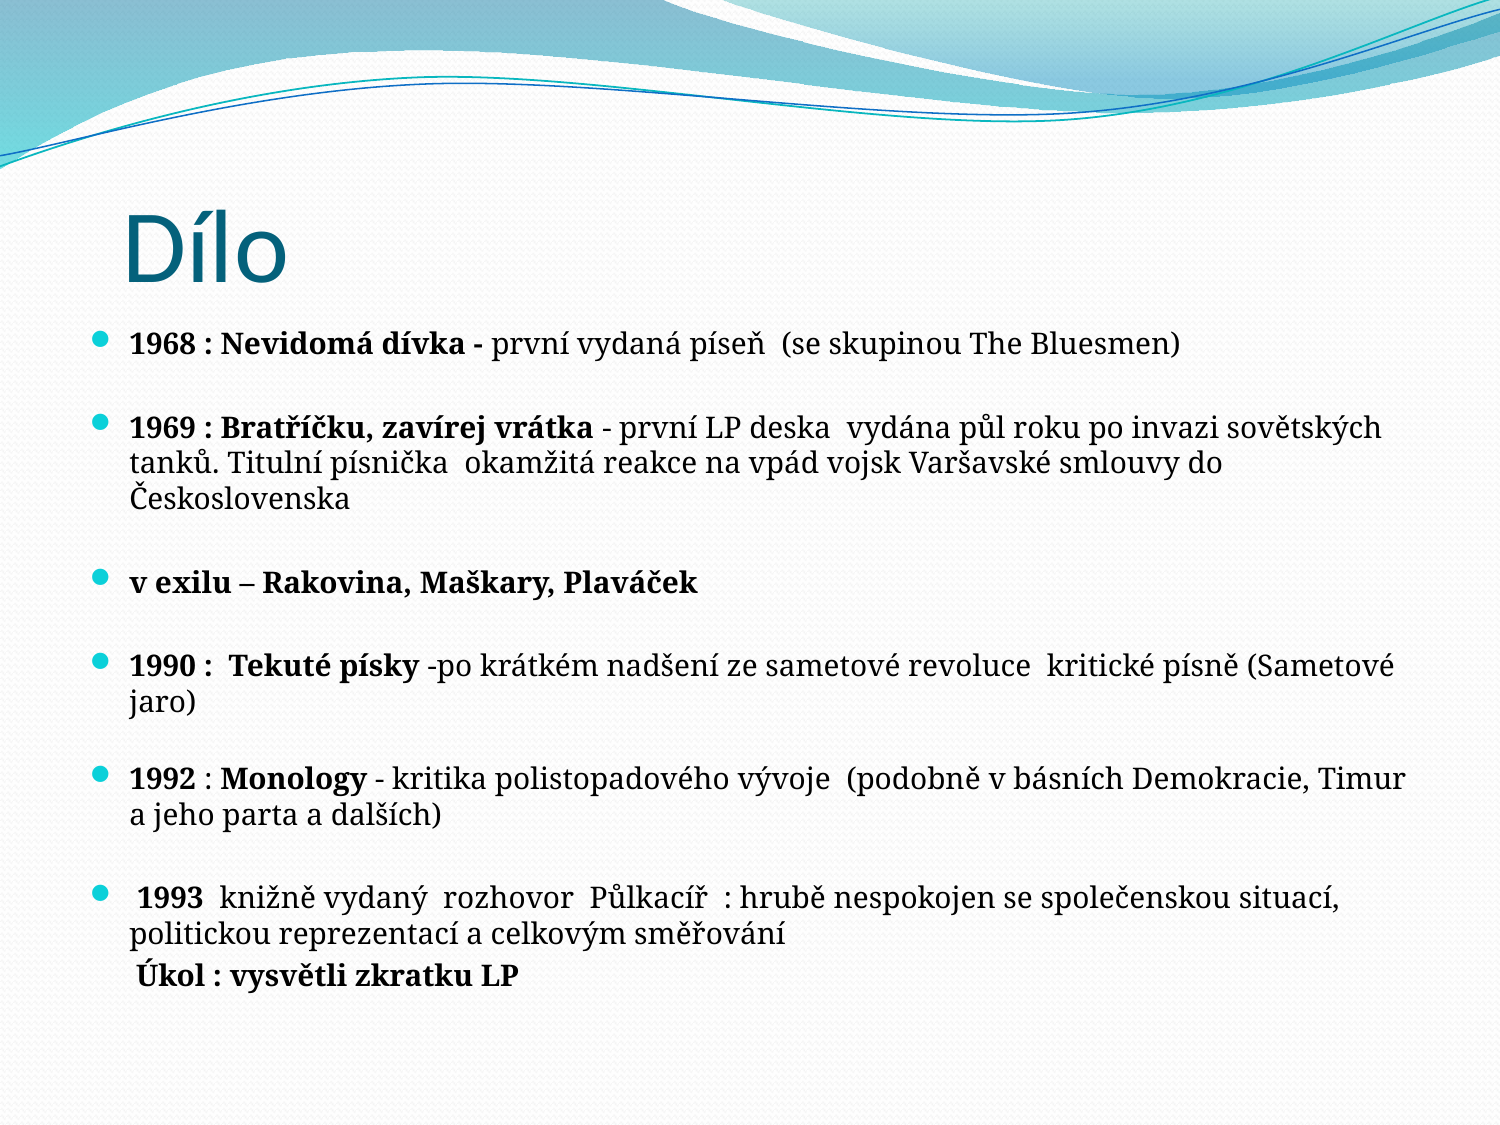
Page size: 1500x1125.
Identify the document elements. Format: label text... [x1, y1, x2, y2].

title Dílo [75, 115, 1425, 303]
list 1968 : Nevidomá dívka - první vydaná píseň (se skupinou The Bluesmen) 1969 : Bratříčku, zavírej vrátka - první LP deska vydána půl roku po invazi sovětských tanků. Titulní písnička okamžitá reakce na vpád vojsk Varšavské smlouvy do Československa v exilu – Rakovina, Maškary, Plaváček 1990 : Tekuté písky -po krátkém nadšení ze sametové revoluce kritické písně (Sametové jaro) 1992 : Monology - kritika polistopadového vývoje (podobně v básních Demokracie, Timur a jeho parta a dalších) 1993 knižně vydaný rozhovor Půlkacíř : hrubě nespokojen se společenskou situací, politickou reprezentací a celkovým směřování Úkol : vysvětli zkratku LP [75, 317, 1425, 1038]
